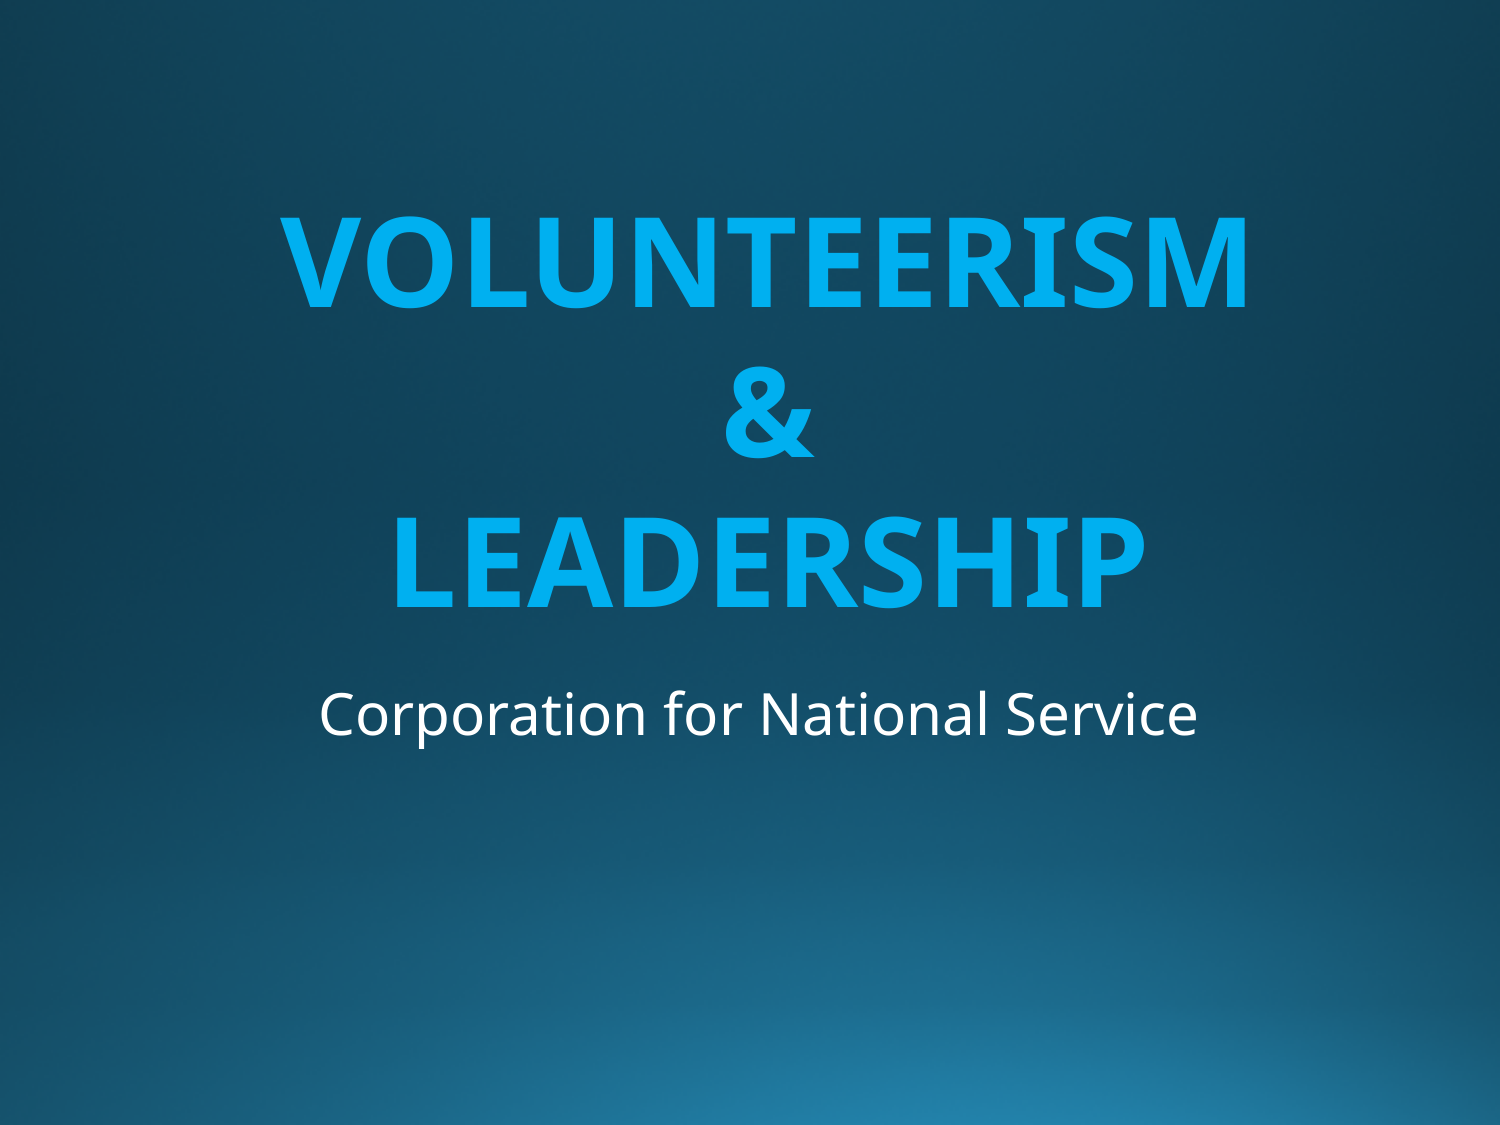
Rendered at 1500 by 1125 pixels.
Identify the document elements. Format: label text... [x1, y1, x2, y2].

text_box VOLUNTEERISM & LEADERSHIP [266, 174, 1272, 640]
picture [0, 0, 1500, 1125]
text_box Corporation for National Service [118, 669, 1400, 902]
